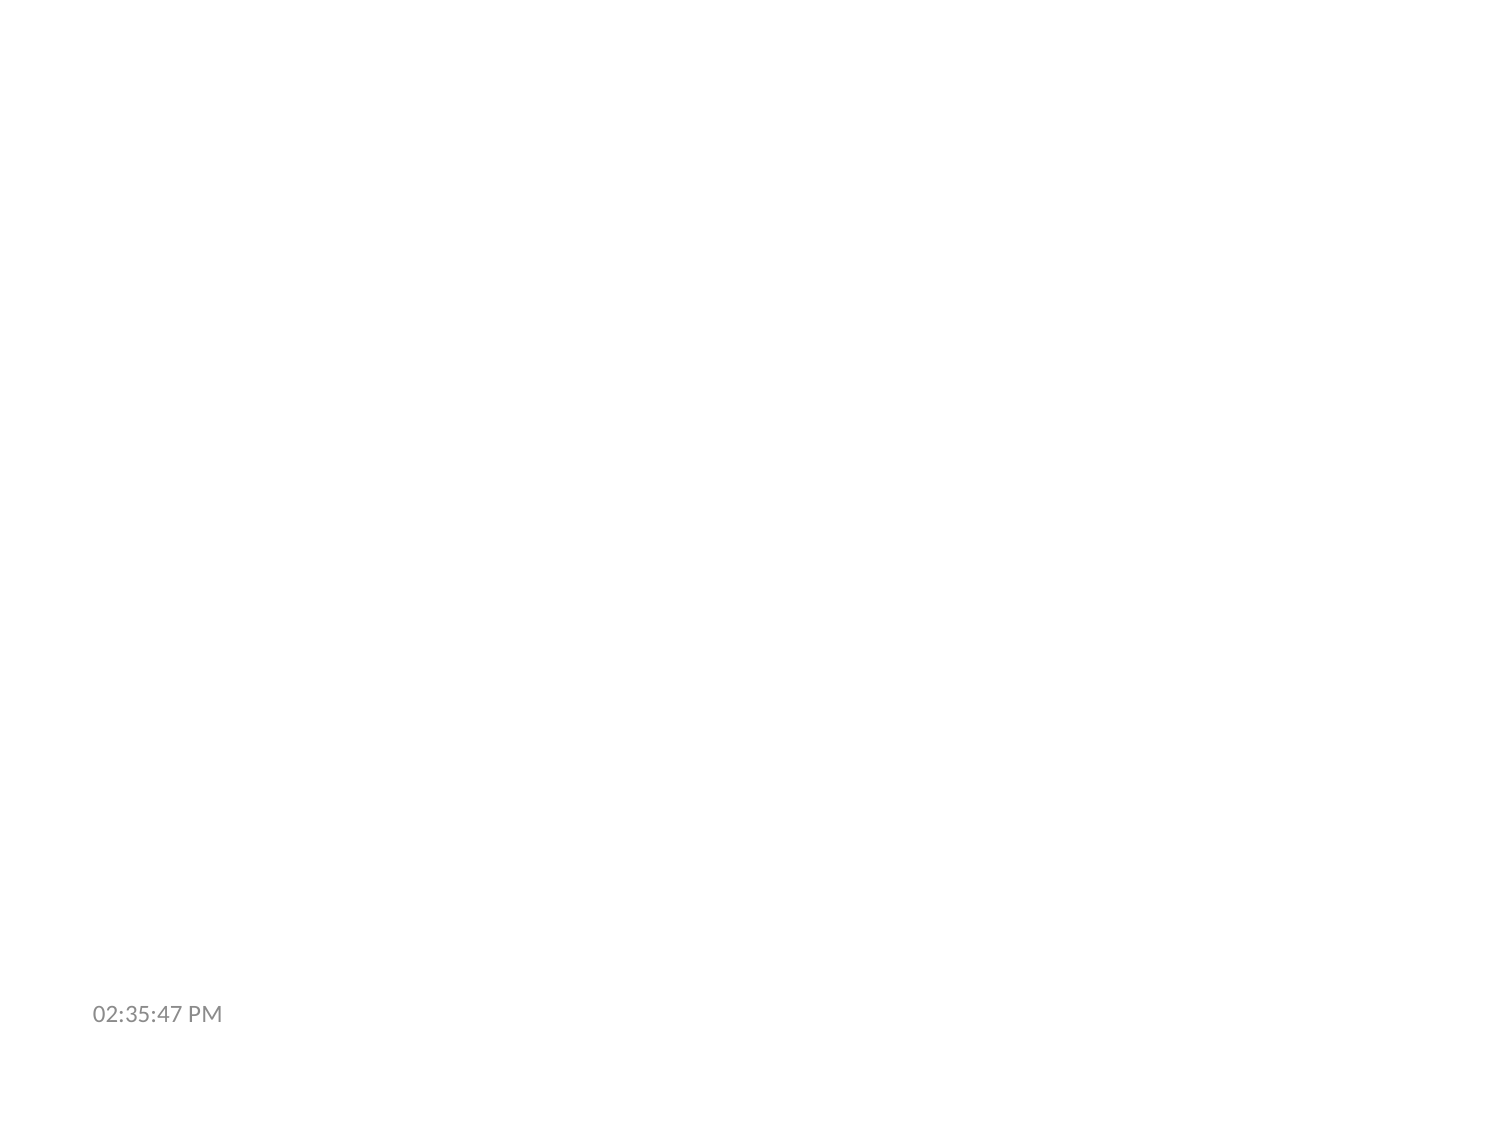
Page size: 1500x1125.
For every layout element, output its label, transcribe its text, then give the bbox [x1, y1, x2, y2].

text_box 3:35:09 PM [77, 982, 428, 1043]
